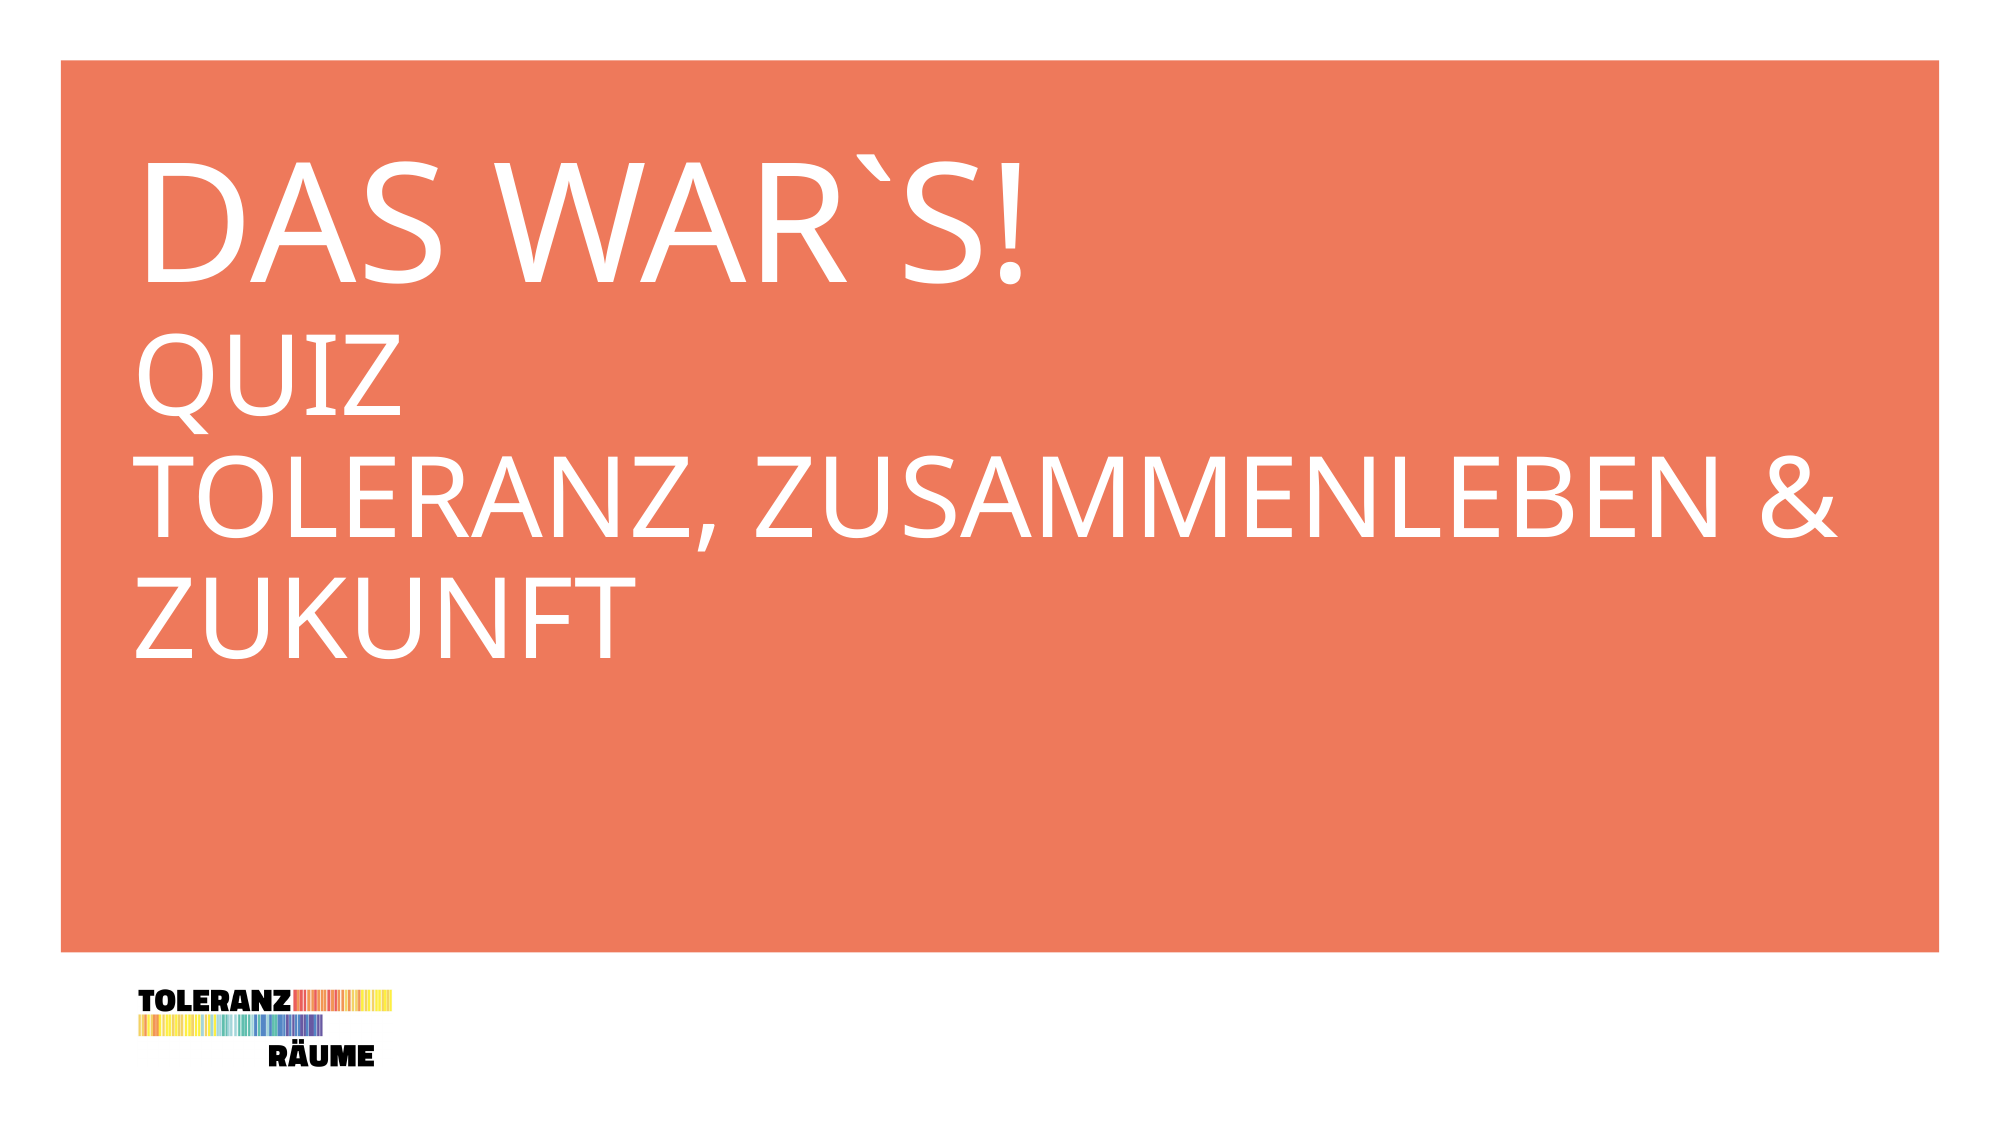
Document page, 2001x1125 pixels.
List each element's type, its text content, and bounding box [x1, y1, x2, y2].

text_box [60, 59, 1940, 953]
title Das war`s! Quiz Toleranz, Zusammenleben & Zukunft [132, 138, 1861, 485]
picture [137, 989, 393, 1067]
